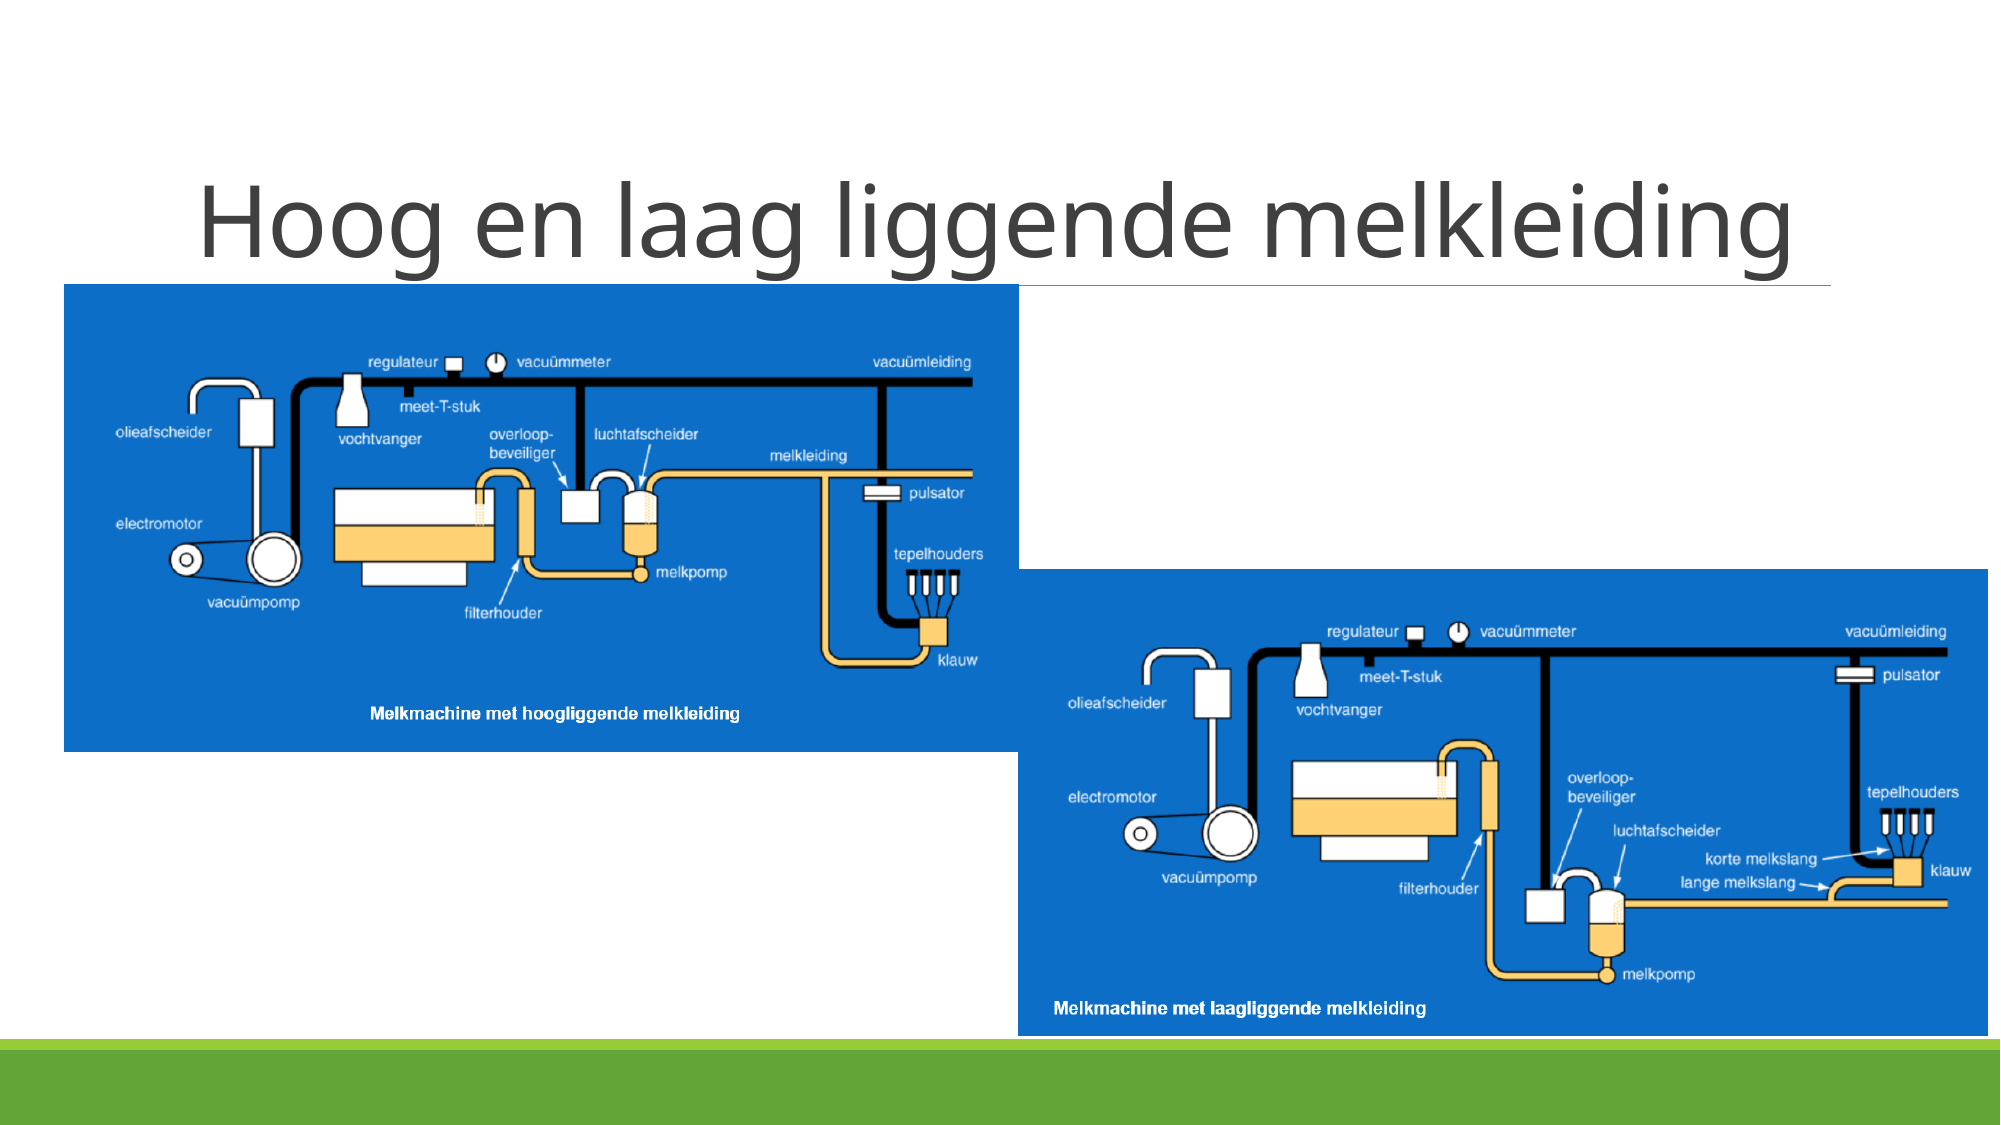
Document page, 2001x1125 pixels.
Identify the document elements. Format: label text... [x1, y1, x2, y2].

picture [64, 284, 1988, 1037]
title Hoog en laag liggende melkleiding [180, 47, 1830, 285]
